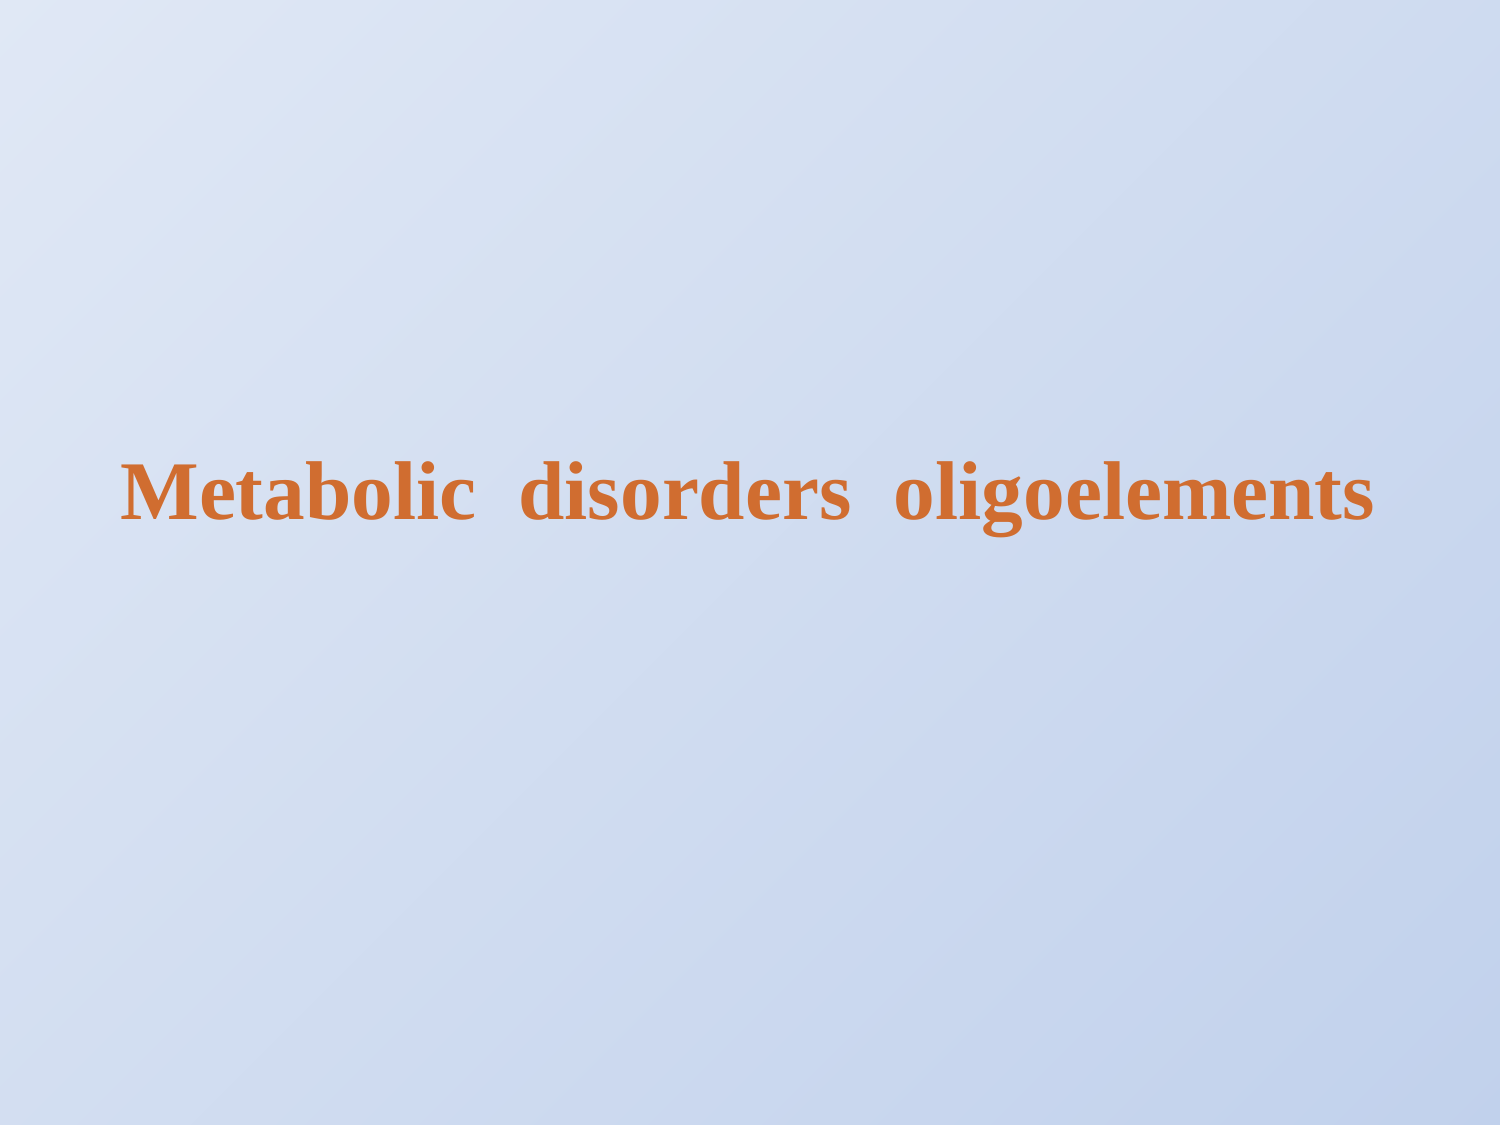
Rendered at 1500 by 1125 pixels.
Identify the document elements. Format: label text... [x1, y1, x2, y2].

text_box Metabolic disorders oligoelements [99, 449, 1382, 796]
